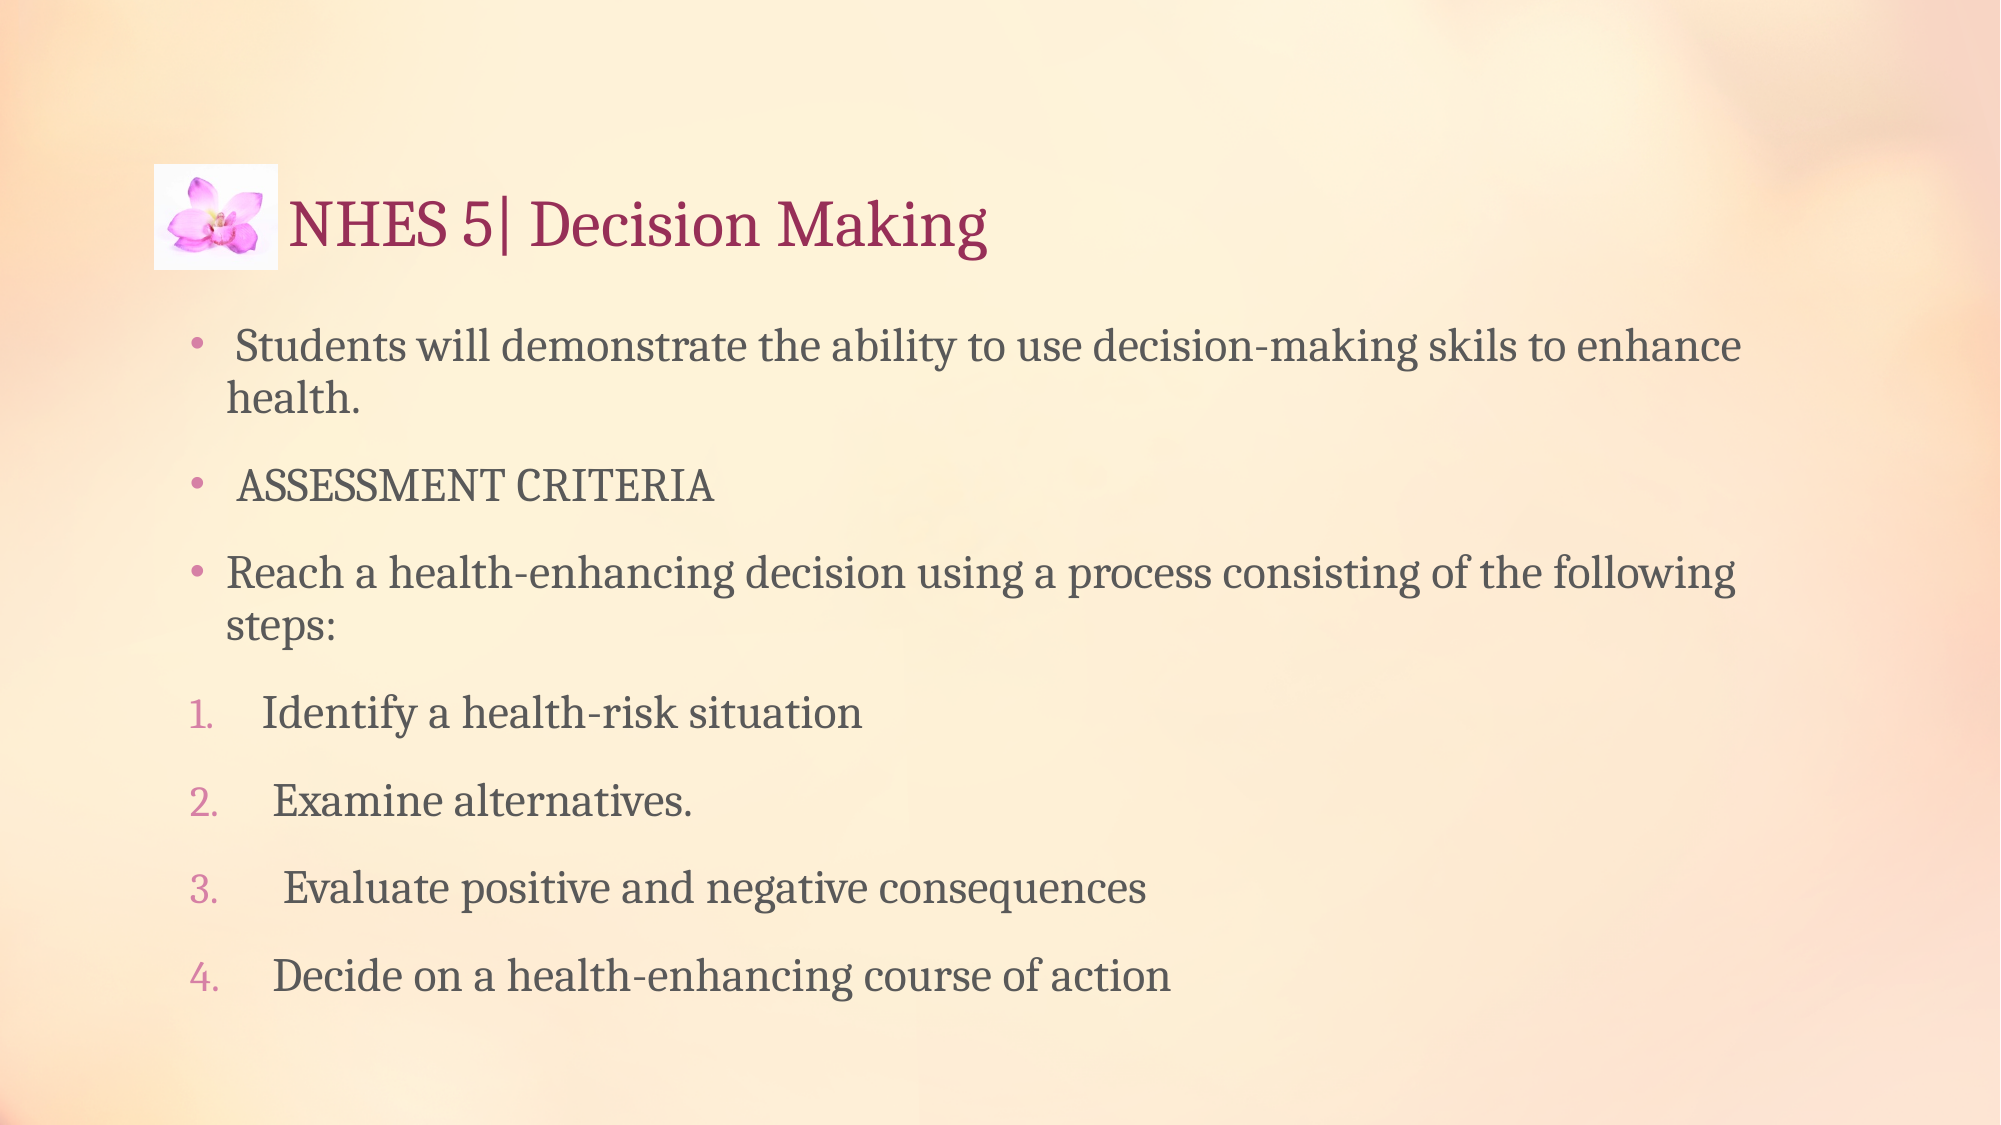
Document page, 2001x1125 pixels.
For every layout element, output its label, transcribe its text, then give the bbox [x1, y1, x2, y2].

list Students will demonstrate the ability to use decision-making skils to enhance health. ASSESSMENT CRITERIA Reach a health-enhancing decision using a process consisting of the following steps: Identify a health-risk situation Examine alternatives. Evaluate positive and negative consequences Decide on a health-enhancing course of action [174, 312, 1825, 1013]
picture [0, 0, 2001, 1125]
title NHES 5| Decision Making [174, 75, 1825, 271]
